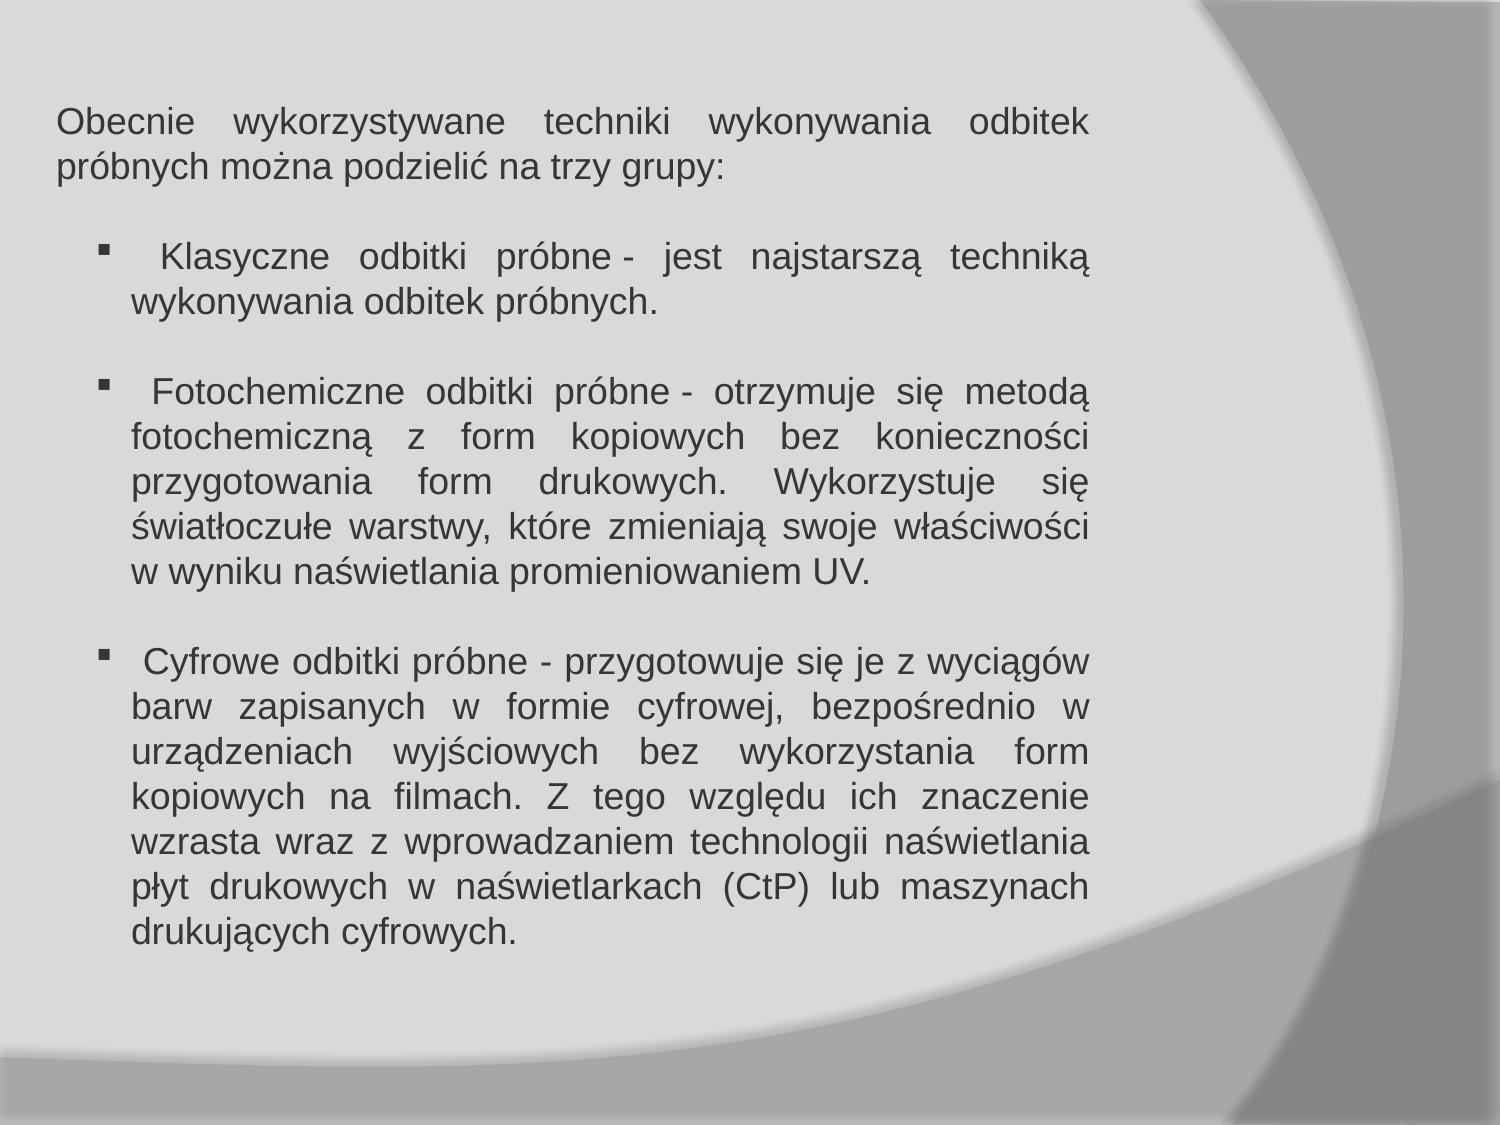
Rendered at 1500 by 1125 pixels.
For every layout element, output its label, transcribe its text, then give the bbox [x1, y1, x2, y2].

text_box Obecnie wykorzystywane techniki wykonywania odbitek próbnych można podzielić na trzy grupy: Klasyczne odbitki próbne - jest najstarszą techniką wykonywania odbitek próbnych. Fotochemiczne odbitki próbne - otrzymuje się metodą fotochemiczną z form kopiowych bez konieczności przygotowania form drukowych. Wykorzystuje się światłoczułe warstwy, które zmieniają swoje właściwości w wyniku naświetlania promieniowaniem UV. Cyfrowe odbitki próbne - przygotowuje się je z wyciągów barw zapisanych w formie cyfrowej, bezpośrednio w urządzeniach wyjściowych bez wykorzystania form kopiowych na filmach. Z tego względu ich znaczenie wzrasta wraz z wprowadzaniem technologii naświetlania płyt drukowych w naświetlarkach (CtP) lub maszynach drukujących cyfrowych. [41, 89, 1105, 960]
